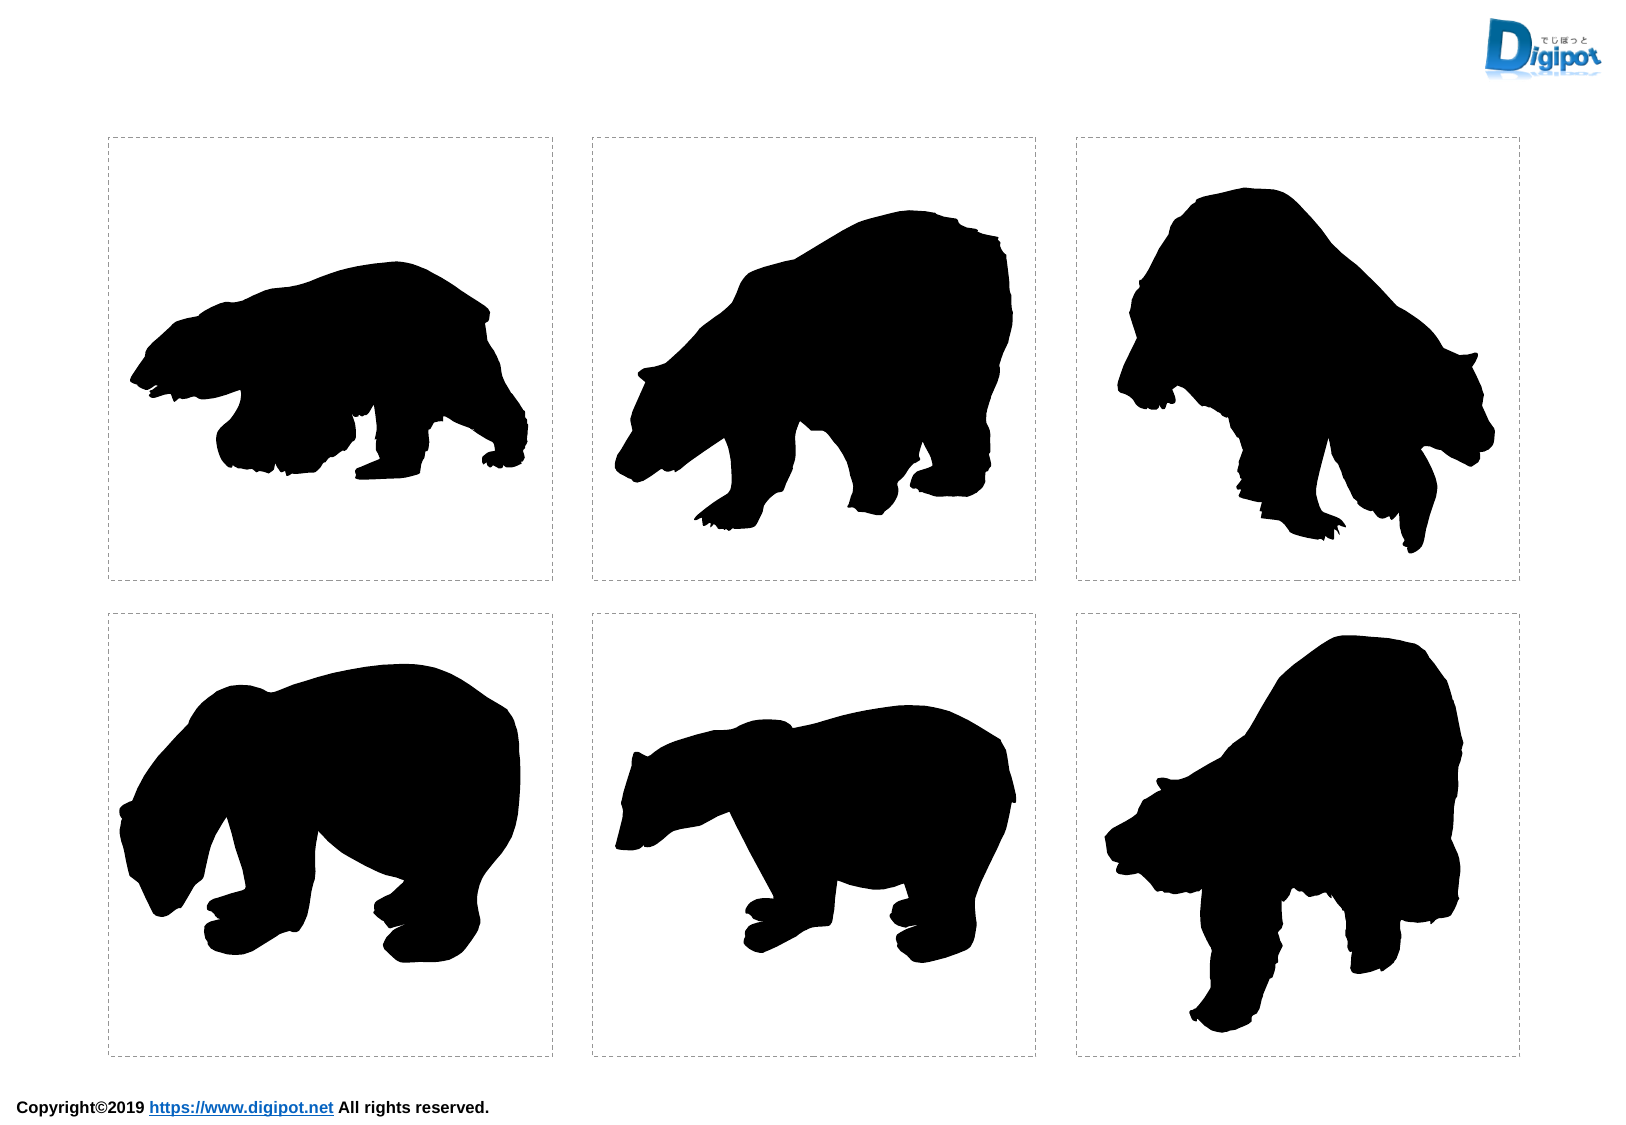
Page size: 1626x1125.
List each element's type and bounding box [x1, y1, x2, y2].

text_box [1104, 635, 1464, 1033]
text_box [1117, 187, 1495, 554]
text_box [615, 705, 1017, 963]
text_box [614, 210, 1013, 531]
text_box [130, 261, 529, 480]
picture [1485, 18, 1602, 82]
text_box [119, 663, 521, 963]
